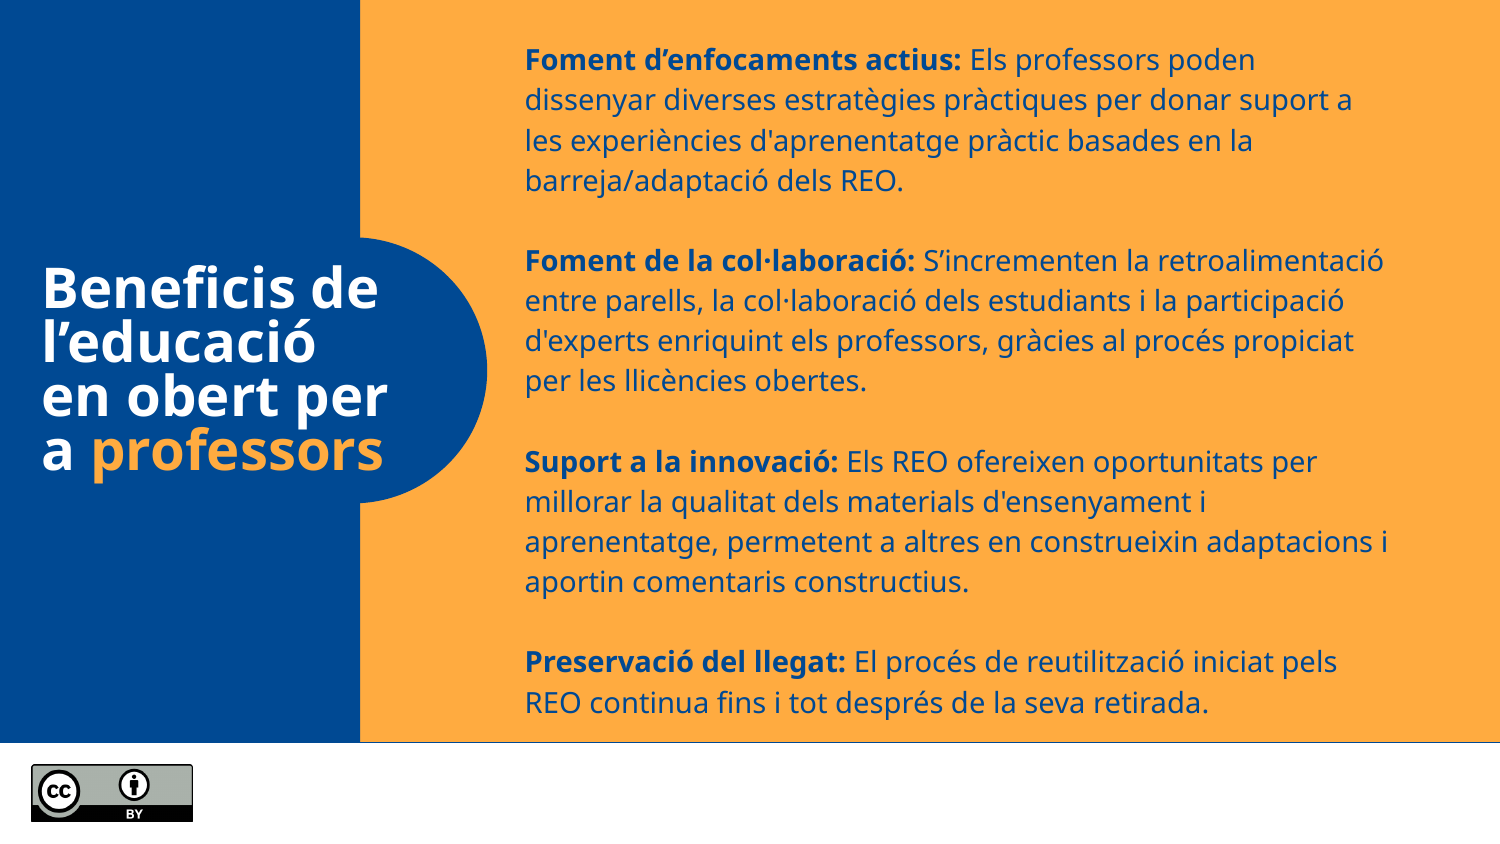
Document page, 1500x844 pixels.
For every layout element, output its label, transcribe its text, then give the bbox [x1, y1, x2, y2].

text_box [311, 497, 394, 504]
text_box Foment d’enfocaments actius: Els professors poden dissenyar diverses estratègies pràctiques per donar suport a les experiències d'aprenentatge pràctic basades en la barreja/adaptació dels REO. Foment de la col·laboració: S’incrementen la retroalimentació entre parells, la col·laboració dels estudiants i la participació d'experts enriquint els professors, gràcies al procés propiciat per les llicències obertes. Suport a la innovació: Els REO ofereixen oportunitats per millorar la qualitat dels materials d'ensenyament i aprenentatge, permetent a altres en construeixin adaptacions i aportin comentaris constructius. Preservació del llegat: El procés de reutilització iniciat pels REO continua fins i tot després de la seva retirada. [509, 21, 1406, 734]
text_box [295, 237, 488, 491]
picture [31, 764, 193, 822]
text_box [0, 0, 361, 742]
text_box Beneficis de l’educació en obert per a professors [26, 250, 410, 497]
text_box [0, 750, 1500, 844]
